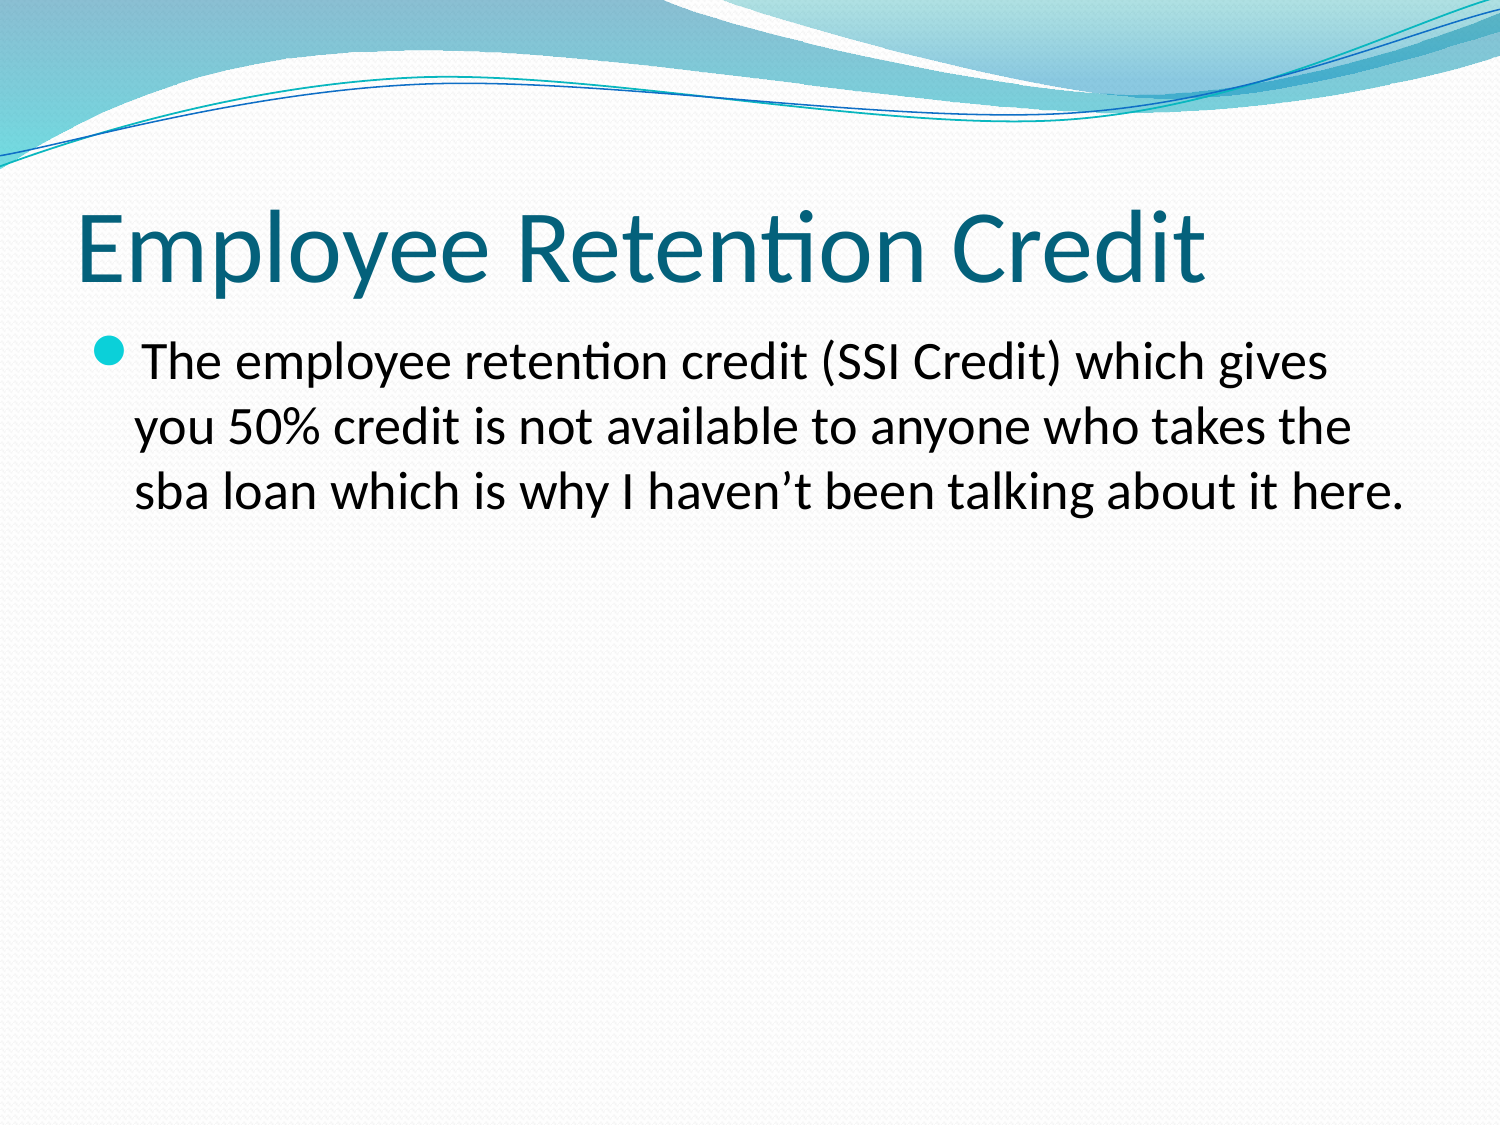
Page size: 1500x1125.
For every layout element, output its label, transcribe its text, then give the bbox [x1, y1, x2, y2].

title Employee Retention Credit [75, 115, 1425, 303]
list The employee retention credit (SSI Credit) which gives you 50% credit is not available to anyone who takes the sba loan which is why I haven’t been talking about it here. [75, 317, 1425, 1038]
